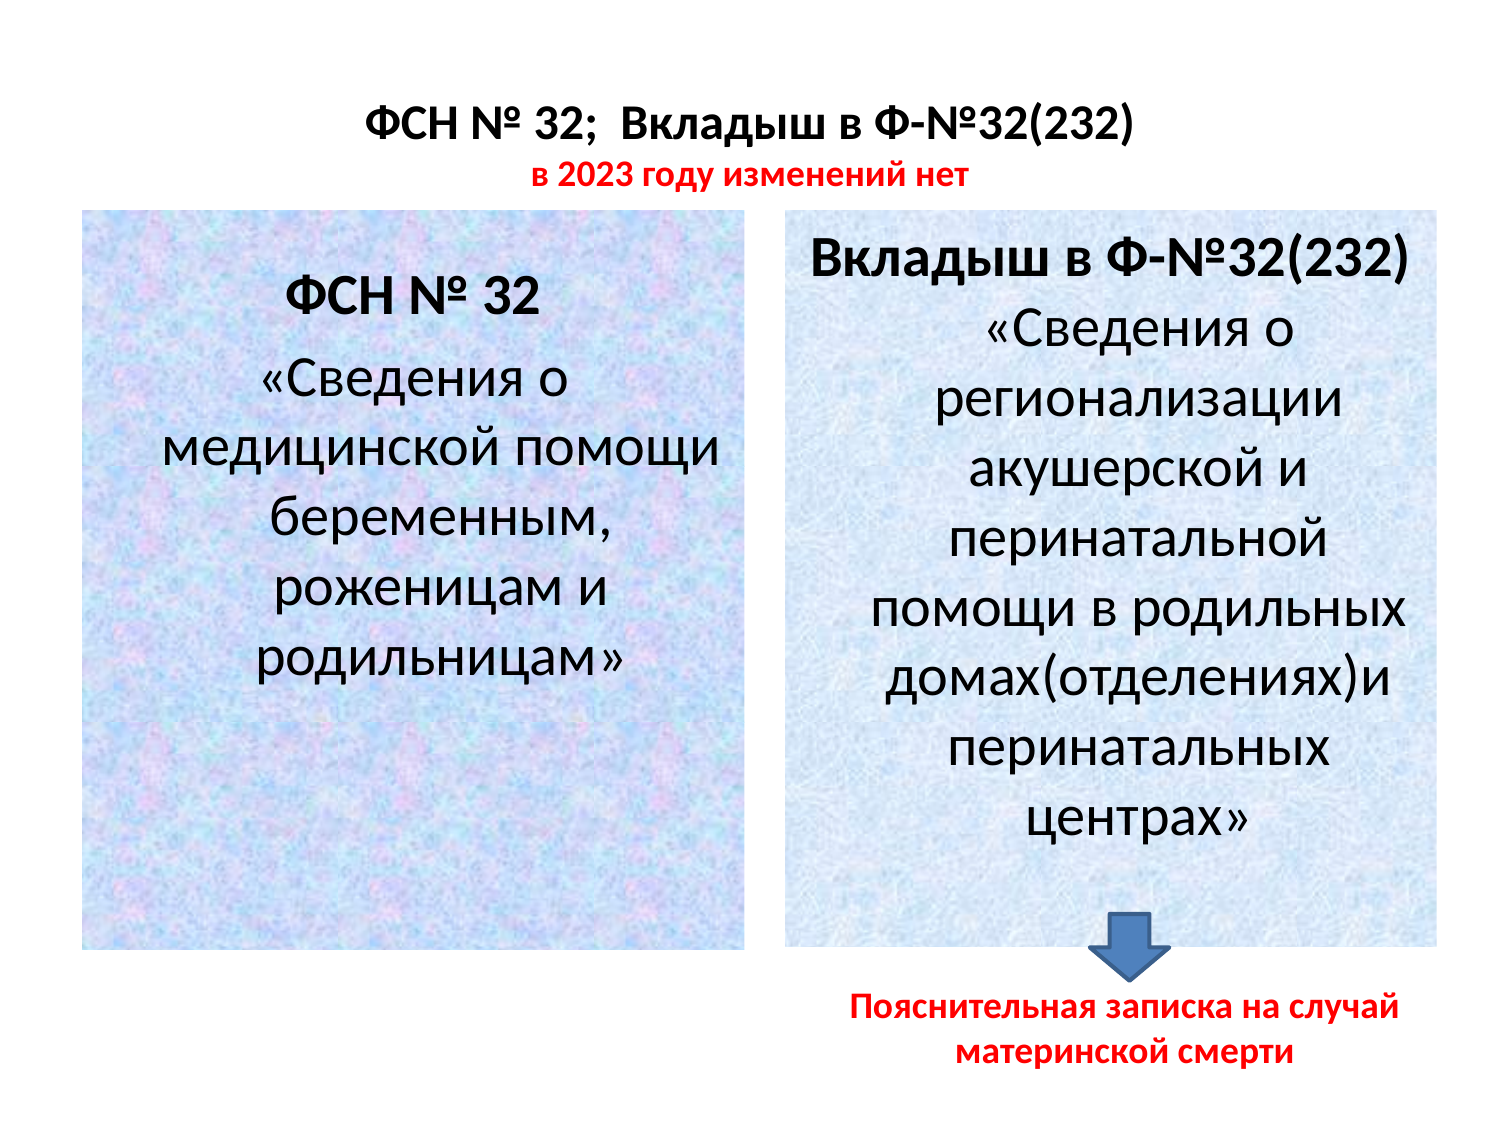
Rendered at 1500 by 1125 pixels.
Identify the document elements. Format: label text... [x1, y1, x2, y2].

list Вкладыш в Ф-№32(232) «Сведения о регионализации акушерской и перинатальной помощи в родильных домах(отделениях)и перинатальных центрах» [785, 210, 1437, 947]
text_box ФСН № 32; Вкладыш в Ф-№32(232) в 2023 году изменений нет [246, 81, 1254, 202]
text_box [1087, 911, 1172, 983]
text_box Пояснительная записка на случай материнской смерти [749, 973, 1500, 1124]
list ФСН № 32 «Сведения о медицинской помощи беременным, роженицам и родильницам» [82, 210, 745, 950]
